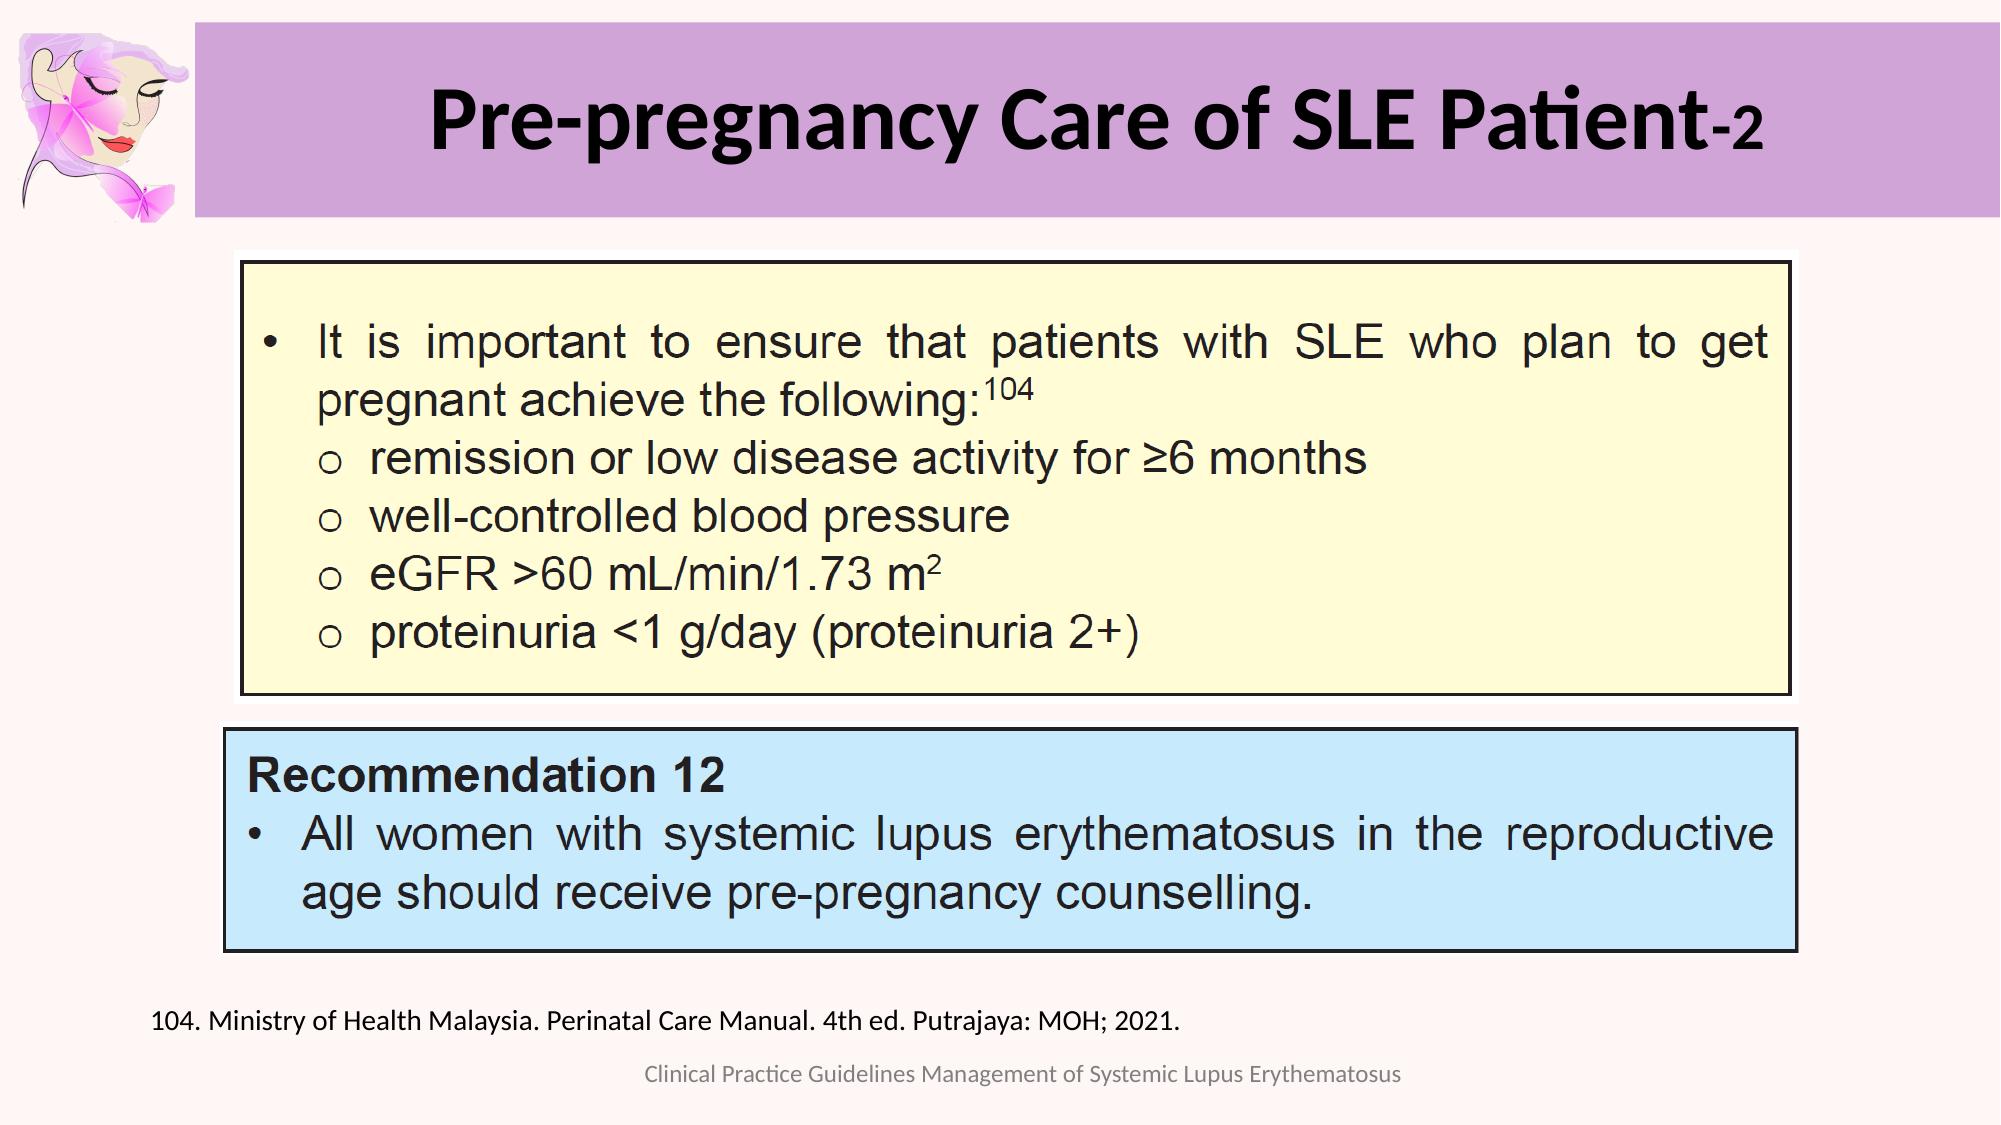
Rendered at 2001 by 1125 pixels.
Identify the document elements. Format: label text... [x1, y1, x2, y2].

text_box 104. Ministry of Health Malaysia. Perinatal Care Manual. 4th ed. Putrajaya: MOH; 2021. [135, 998, 1898, 1103]
picture [0, 10, 210, 248]
title Pre-pregnancy Care of SLE Patient-2 [195, 22, 2000, 218]
picture [234, 250, 1799, 705]
picture [220, 721, 1799, 955]
